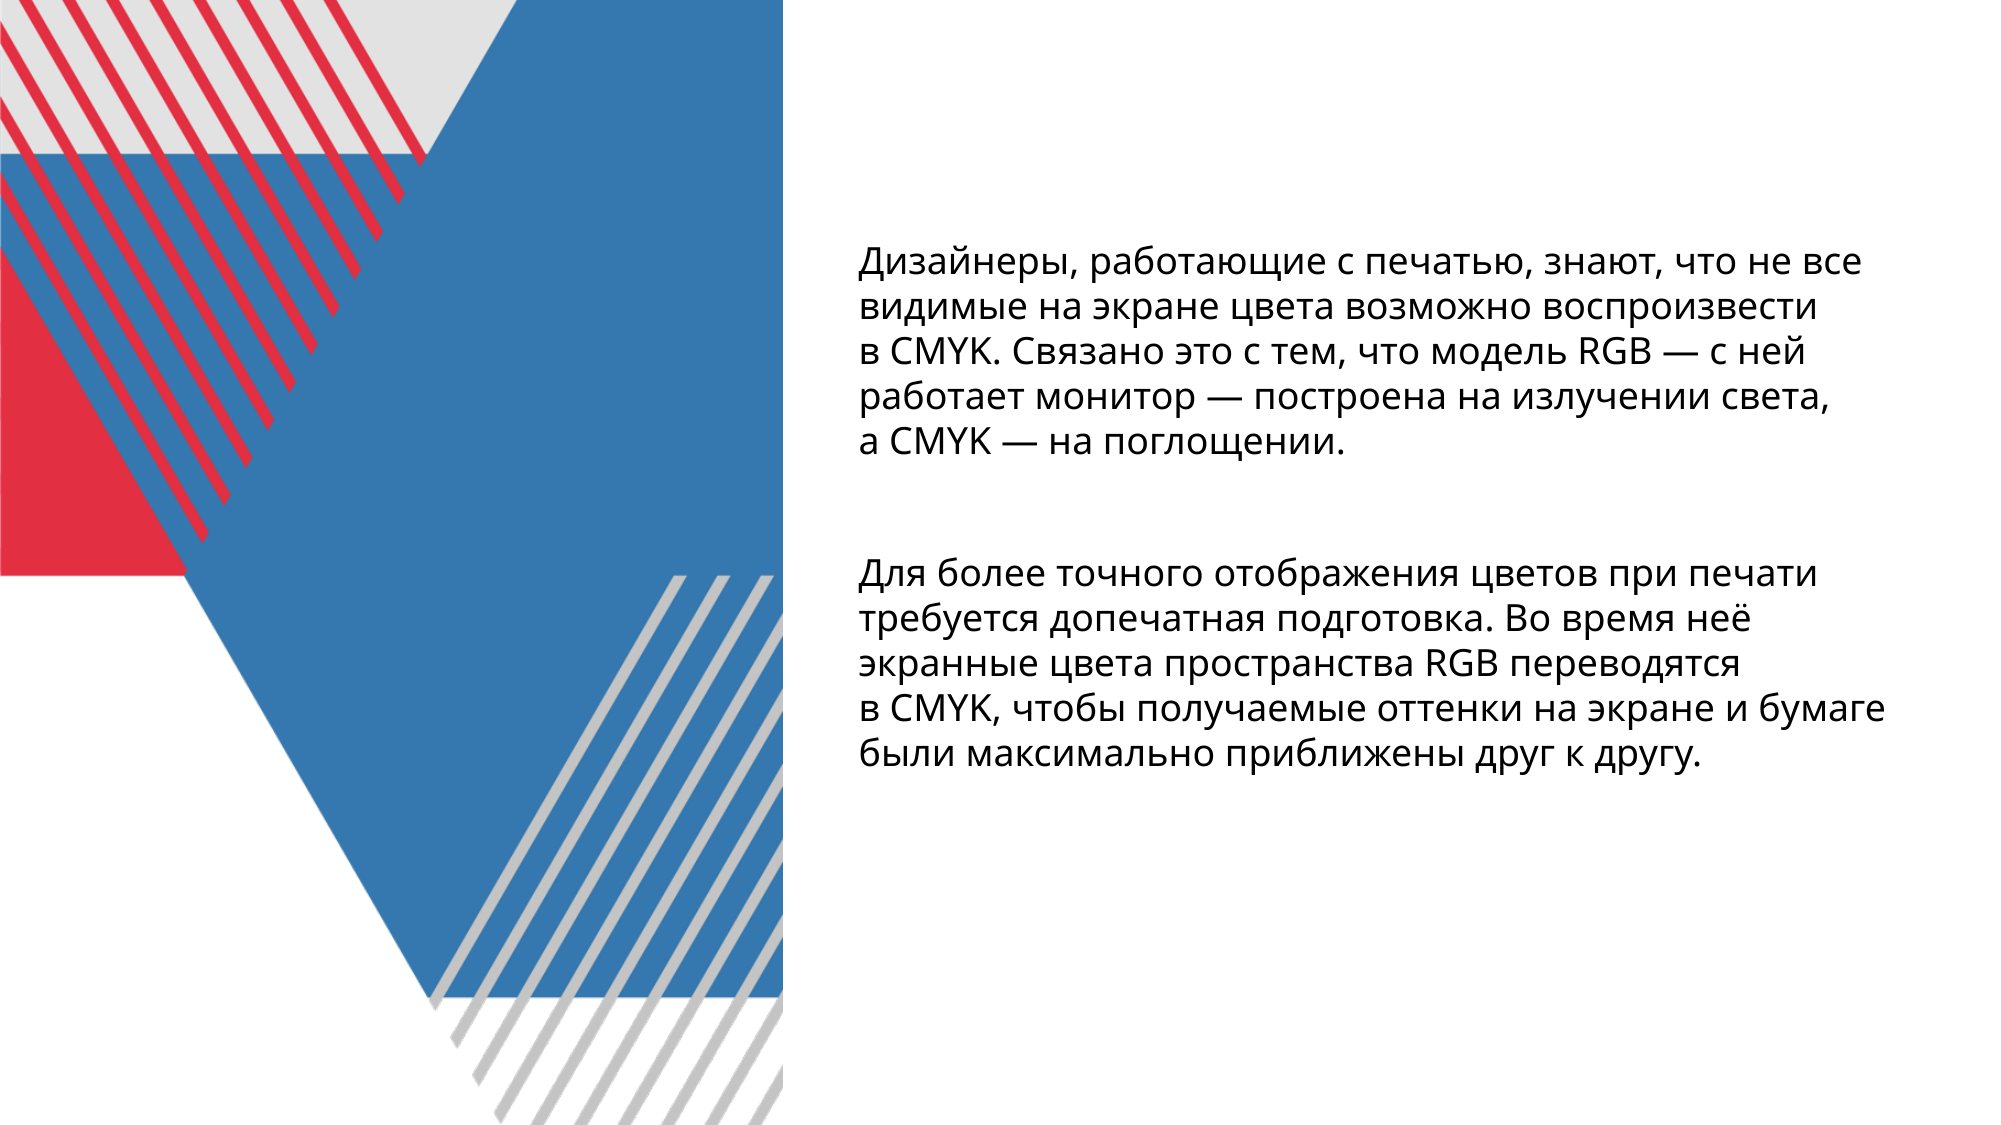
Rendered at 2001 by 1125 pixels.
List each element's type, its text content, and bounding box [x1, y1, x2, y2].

picture [0, 0, 783, 1125]
list Дизайнеры, работающие с печатью, знают, что не все видимые на экране цвета возможно воспроизвести в CMYK. Связано это с тем, что модель RGB ― с ней работает монитор ― построена на излучении света, а CMYK ― на поглощении. Для более точного отображения цветов при печати требуется допечатная подготовка. Во время неё экранные цвета пространства RGB переводятся в CMYK, чтобы получаемые оттенки на экране и бумаге были максимально приближены друг к другу. [843, 229, 1907, 810]
